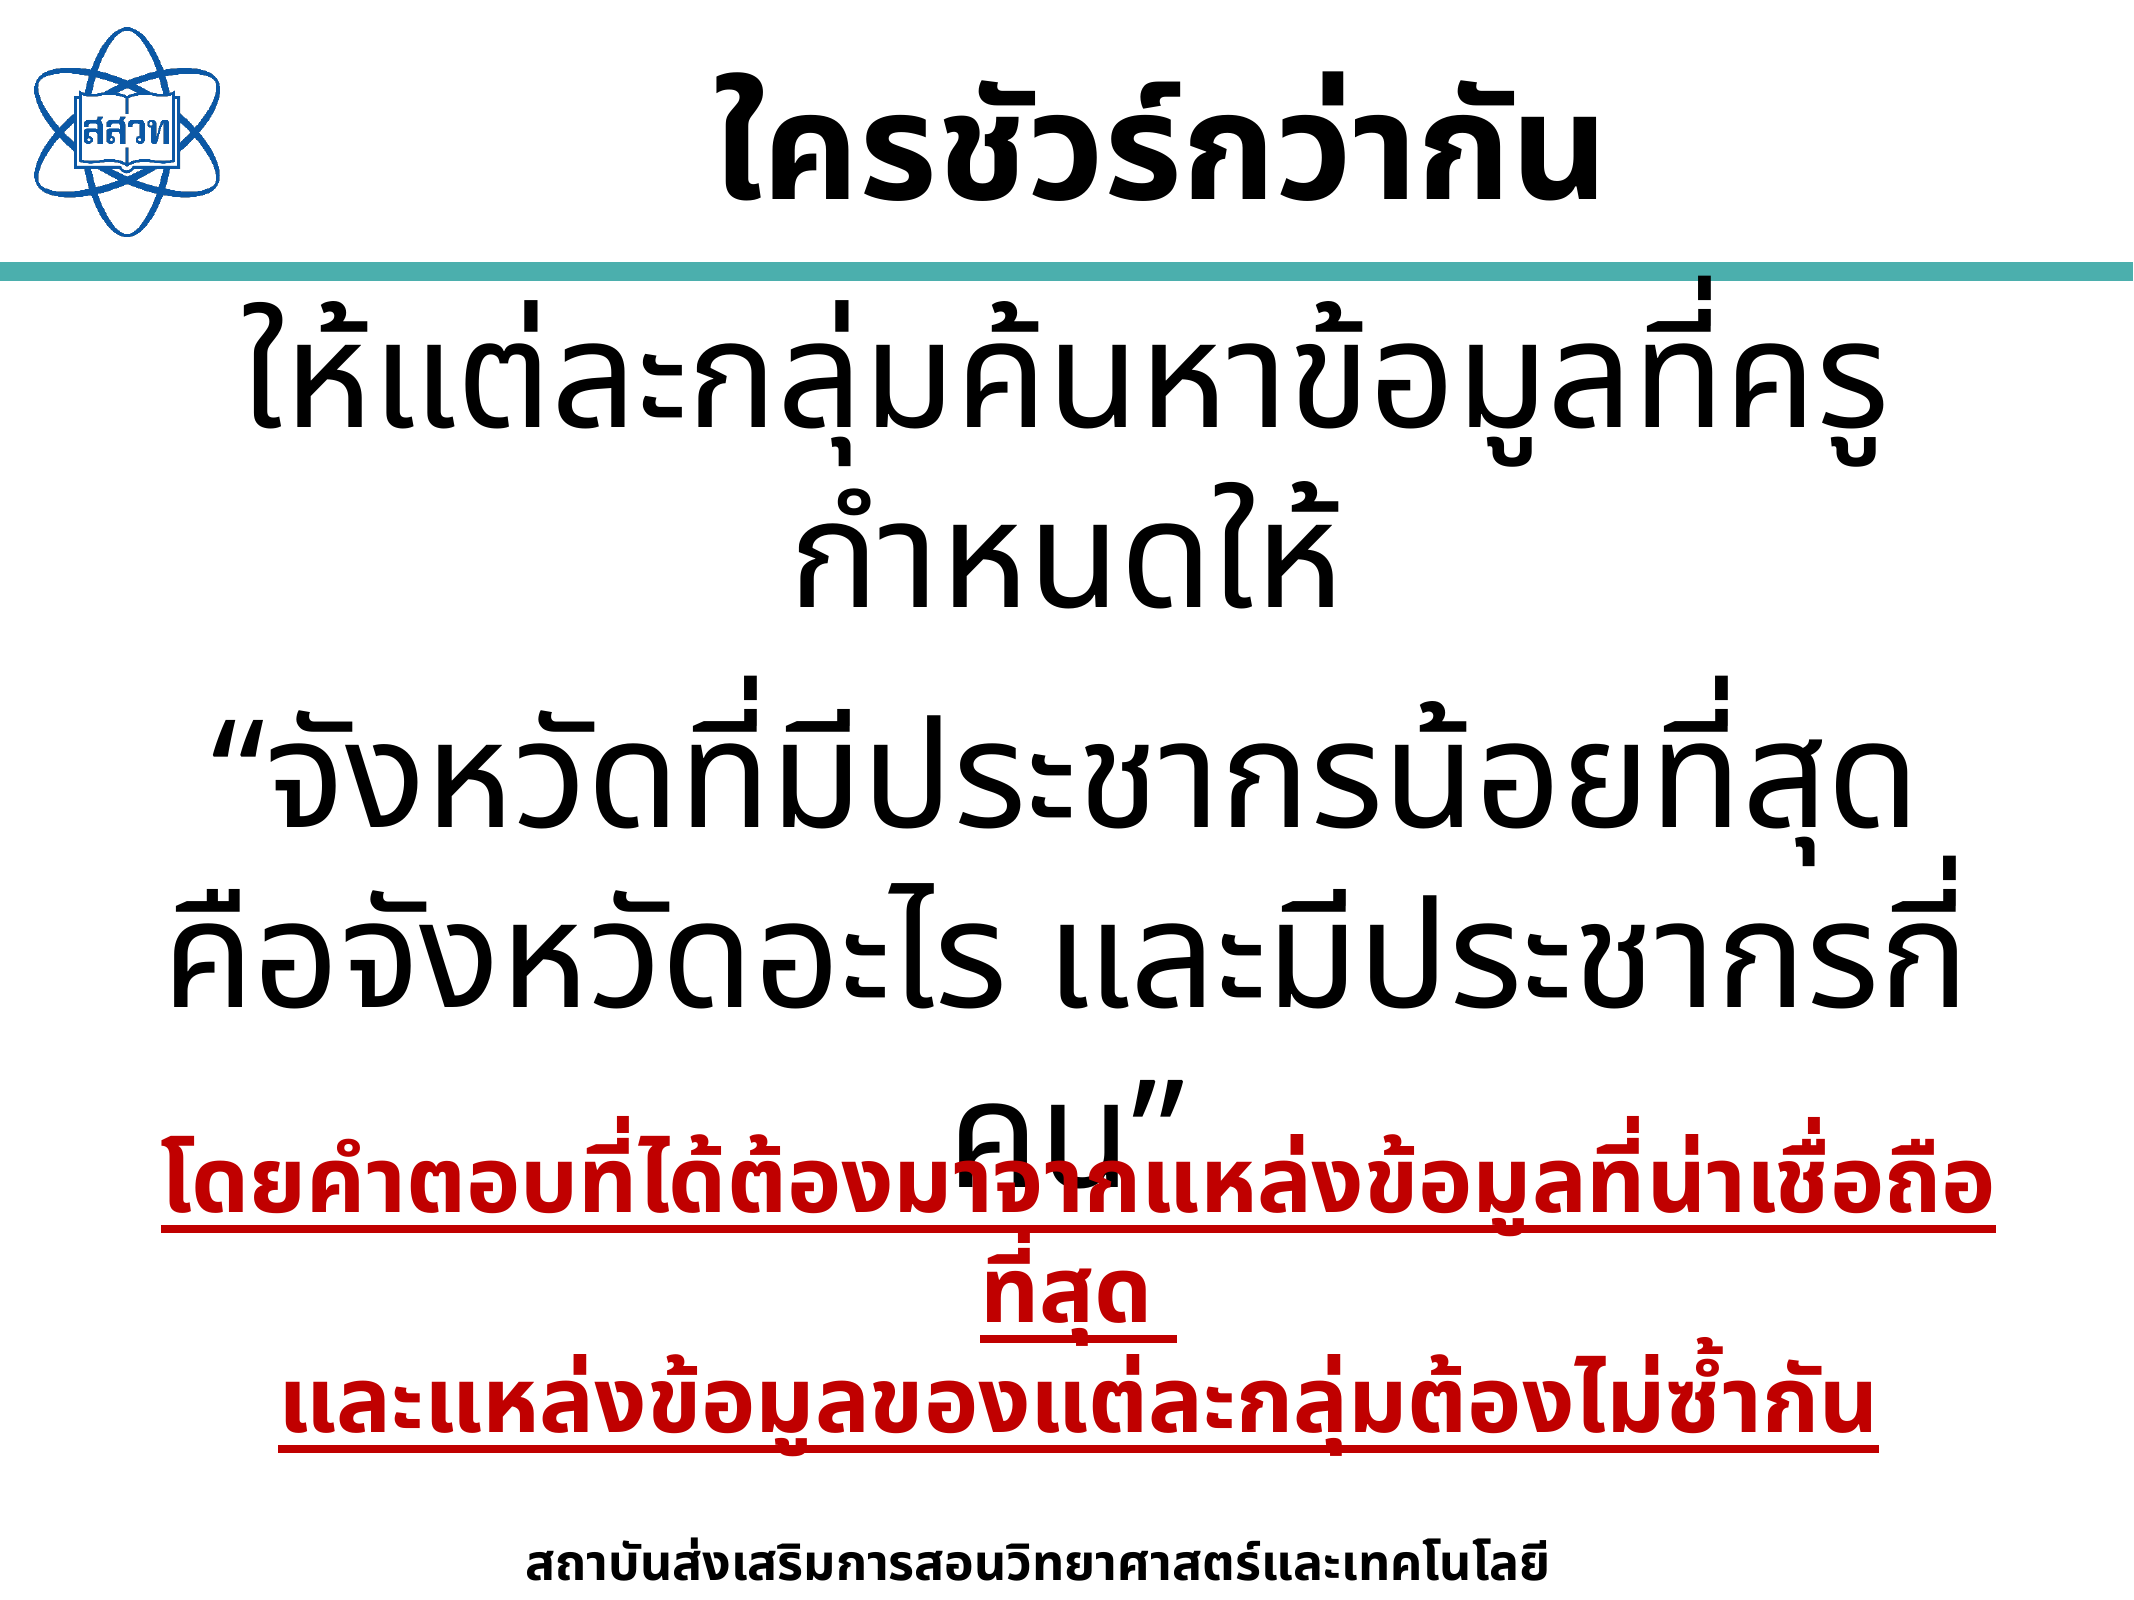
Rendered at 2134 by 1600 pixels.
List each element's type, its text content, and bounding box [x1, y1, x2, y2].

text_box สถาบันส่งเสริมการสอนวิทยาศาสตร์และเทคโนโลยี [74, 1522, 2002, 1589]
text_box ให้แต่ละกลุ่มค้นหาข้อมูลที่ครูกำหนดให้ “จังหวัดที่มีประชากรน้อยที่สุดคือจังหวัดอะไร และมีประชากรกี่คน” [114, 274, 2019, 1226]
text_box โดยคำตอบที่ได้ต้องมาจากแหล่งข้อมูลที่น่าเชื่อถือที่สุด และแหล่งข้อมูลของแต่ละกลุ่มต้องไม่ซ้ำกัน [126, 1112, 2031, 1459]
picture [33, 27, 220, 237]
text_box ใครชัวร์กว่ากัน [259, 41, 2063, 238]
